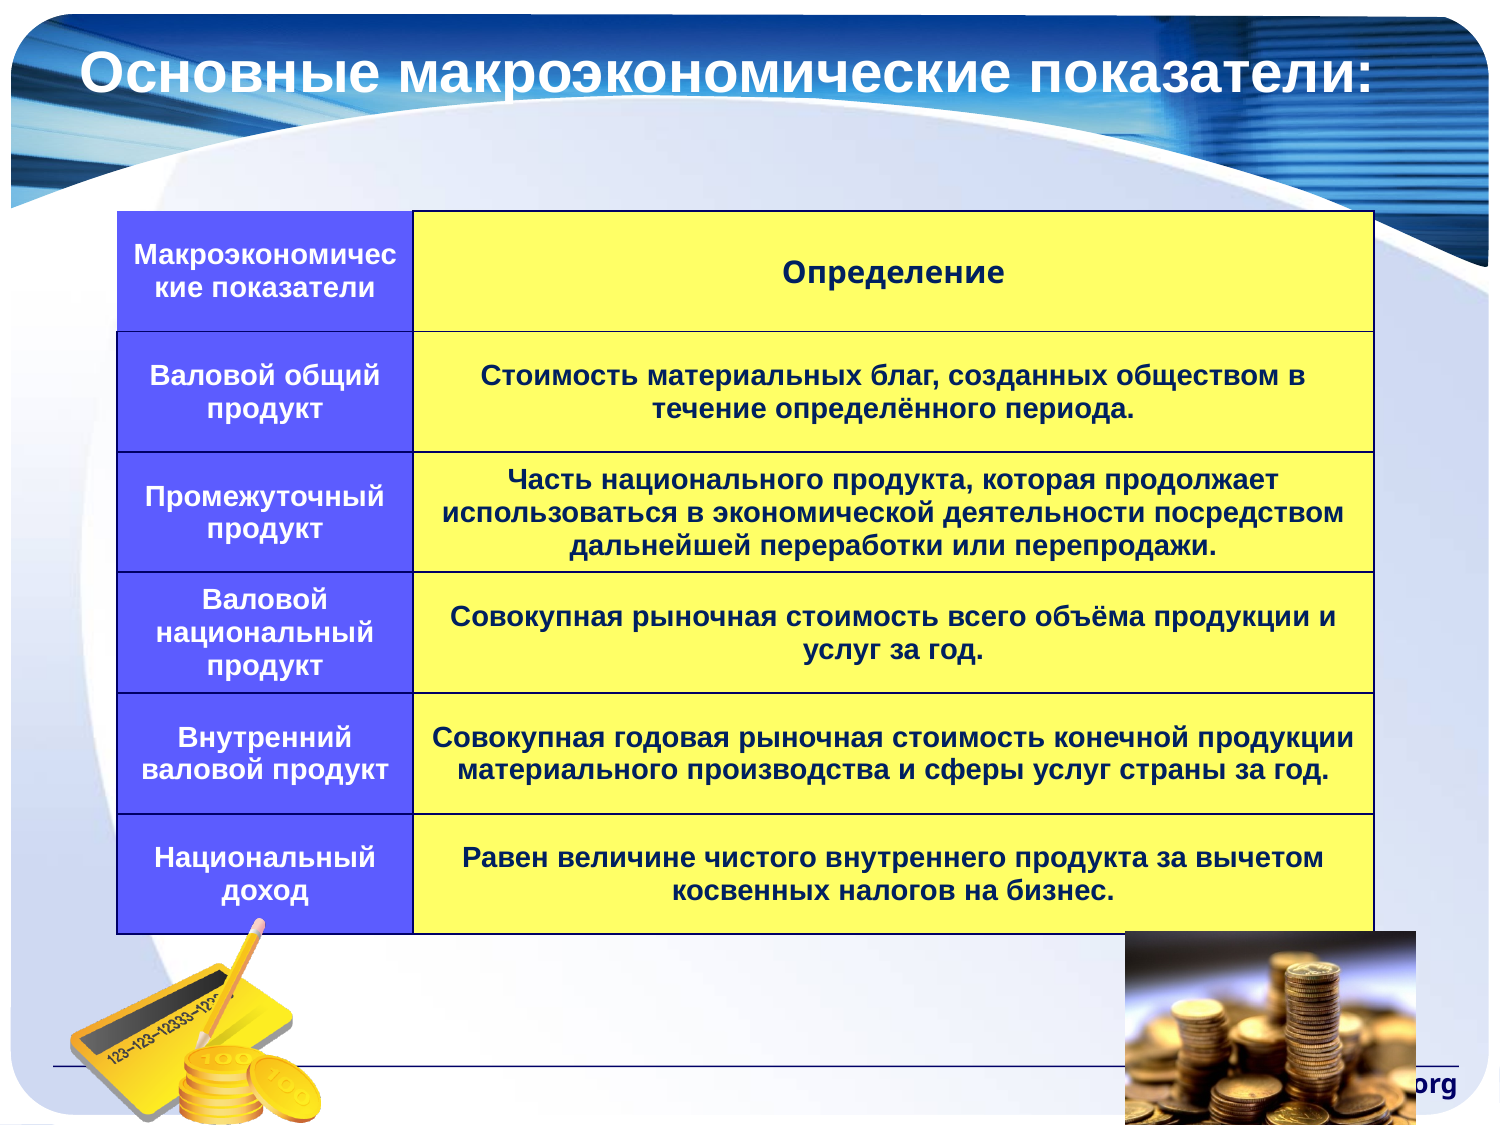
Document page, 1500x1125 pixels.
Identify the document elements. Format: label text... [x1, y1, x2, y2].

footer www.sliderpoint.org [997, 1057, 1119, 1111]
footer www.sliderpoint.org [1420, 1057, 1474, 1111]
table_cell Национальный доход [118, 815, 412, 933]
picture [11, 14, 1488, 1125]
table_cell Часть национального продукта, которая продолжает использоваться в экономической деятельности посредством дальнейшей переработки или перепродажи. [414, 453, 1373, 571]
table_cell Равен величине чистого внутреннего продукта за вычетом косвенных налогов на бизнес. [414, 815, 1373, 933]
table_cell Совокупная рыночная стоимость всего объёма продукции и услуг за год. [414, 573, 1373, 692]
table_header Макроэкономические показатели [117, 211, 412, 331]
table_cell Внутренний валовой продукт [118, 694, 412, 813]
table_cell Валовой национальный продукт [118, 573, 412, 692]
table_cell Валовой общий продукт [118, 332, 412, 451]
table_cell Промежуточный продукт [118, 453, 412, 571]
title Основные макроэкономические показатели: [37, 8, 1419, 130]
table_header Определение [414, 212, 1373, 331]
table_cell Стоимость материальных благ, созданных обществом в течение определённого периода. [414, 332, 1373, 451]
table_cell Совокупная годовая рыночная стоимость конечной продукции материального производства и сферы услуг страны за год. [414, 694, 1373, 813]
